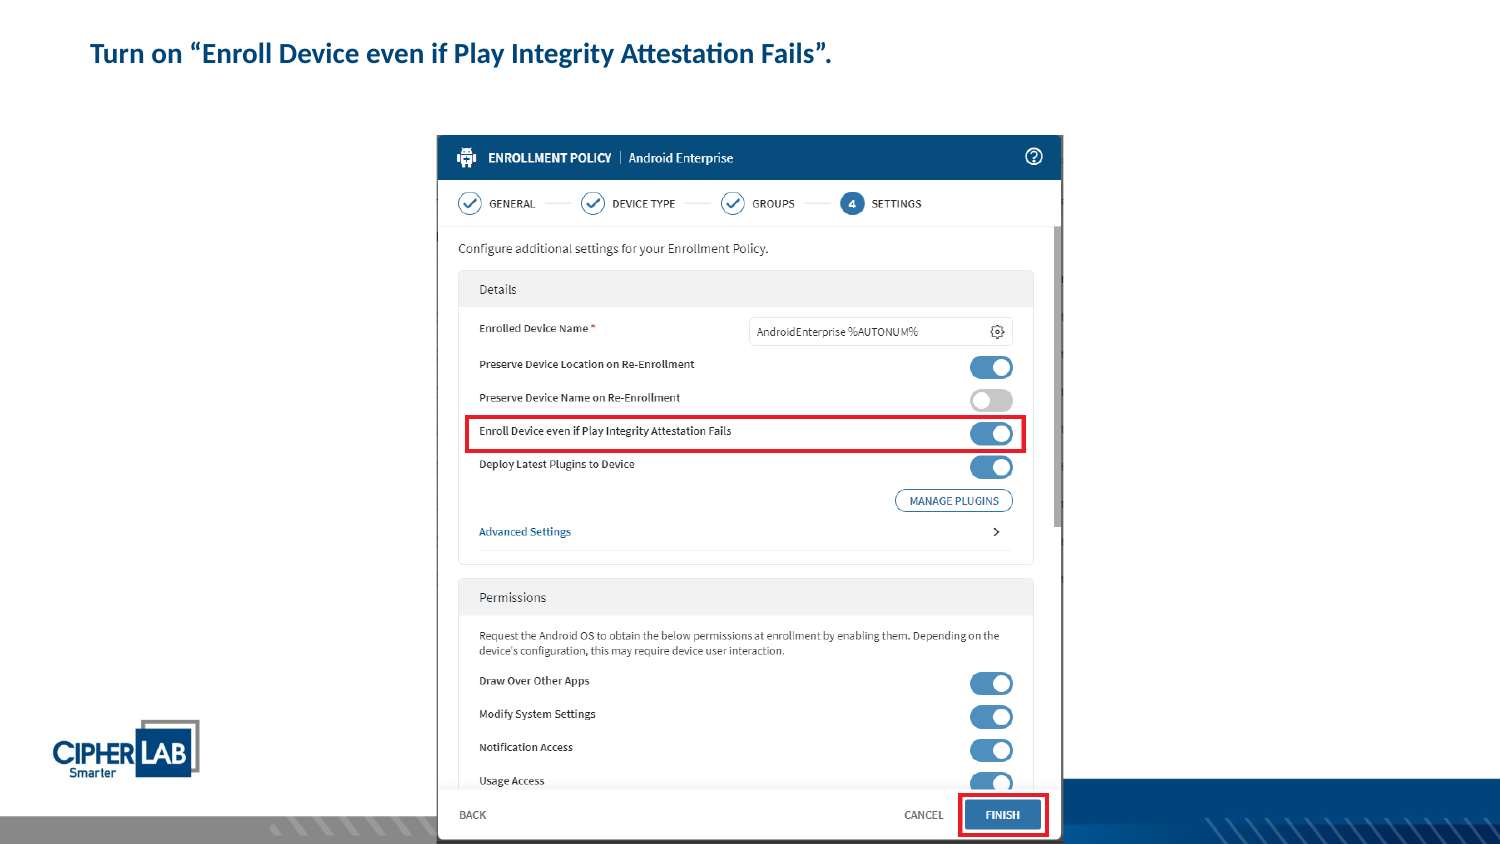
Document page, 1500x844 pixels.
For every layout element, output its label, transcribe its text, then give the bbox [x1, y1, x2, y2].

picture [0, 0, 1500, 844]
title Turn on “Enroll Device even if Play Integrity Attestation Fails”. [75, 33, 1447, 175]
